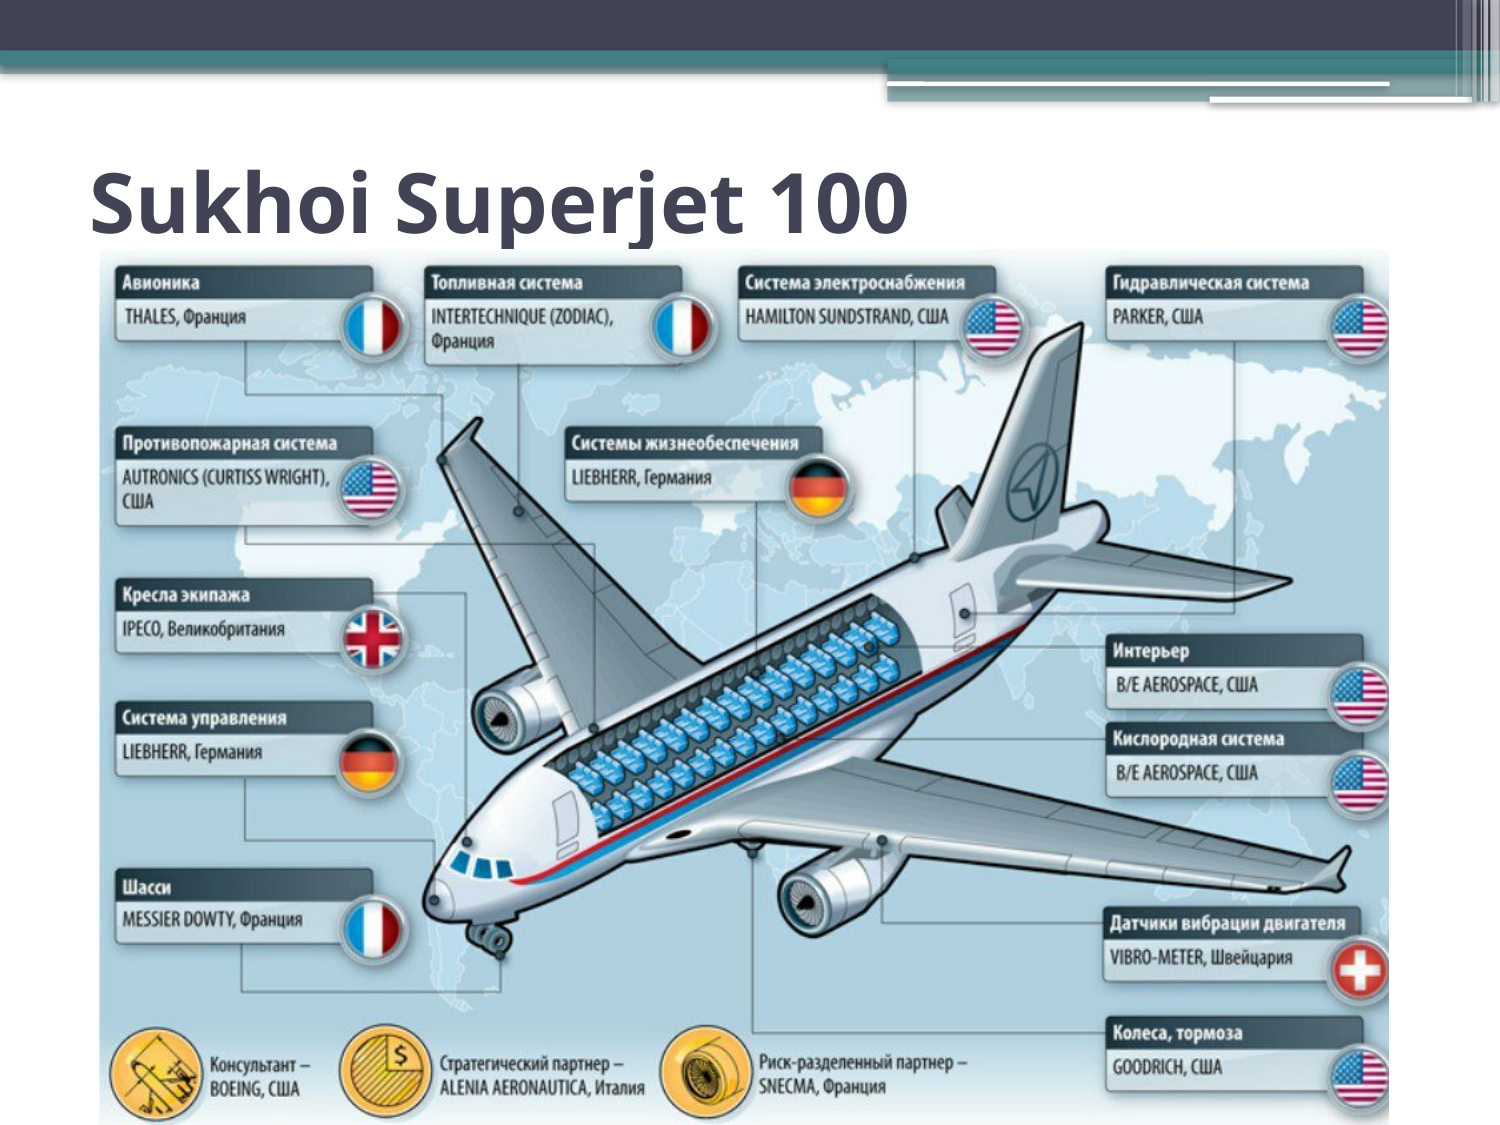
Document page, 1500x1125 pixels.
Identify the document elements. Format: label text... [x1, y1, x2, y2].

title Sukhoi Superjet 100 [75, 112, 1425, 288]
picture [99, 249, 1390, 1125]
